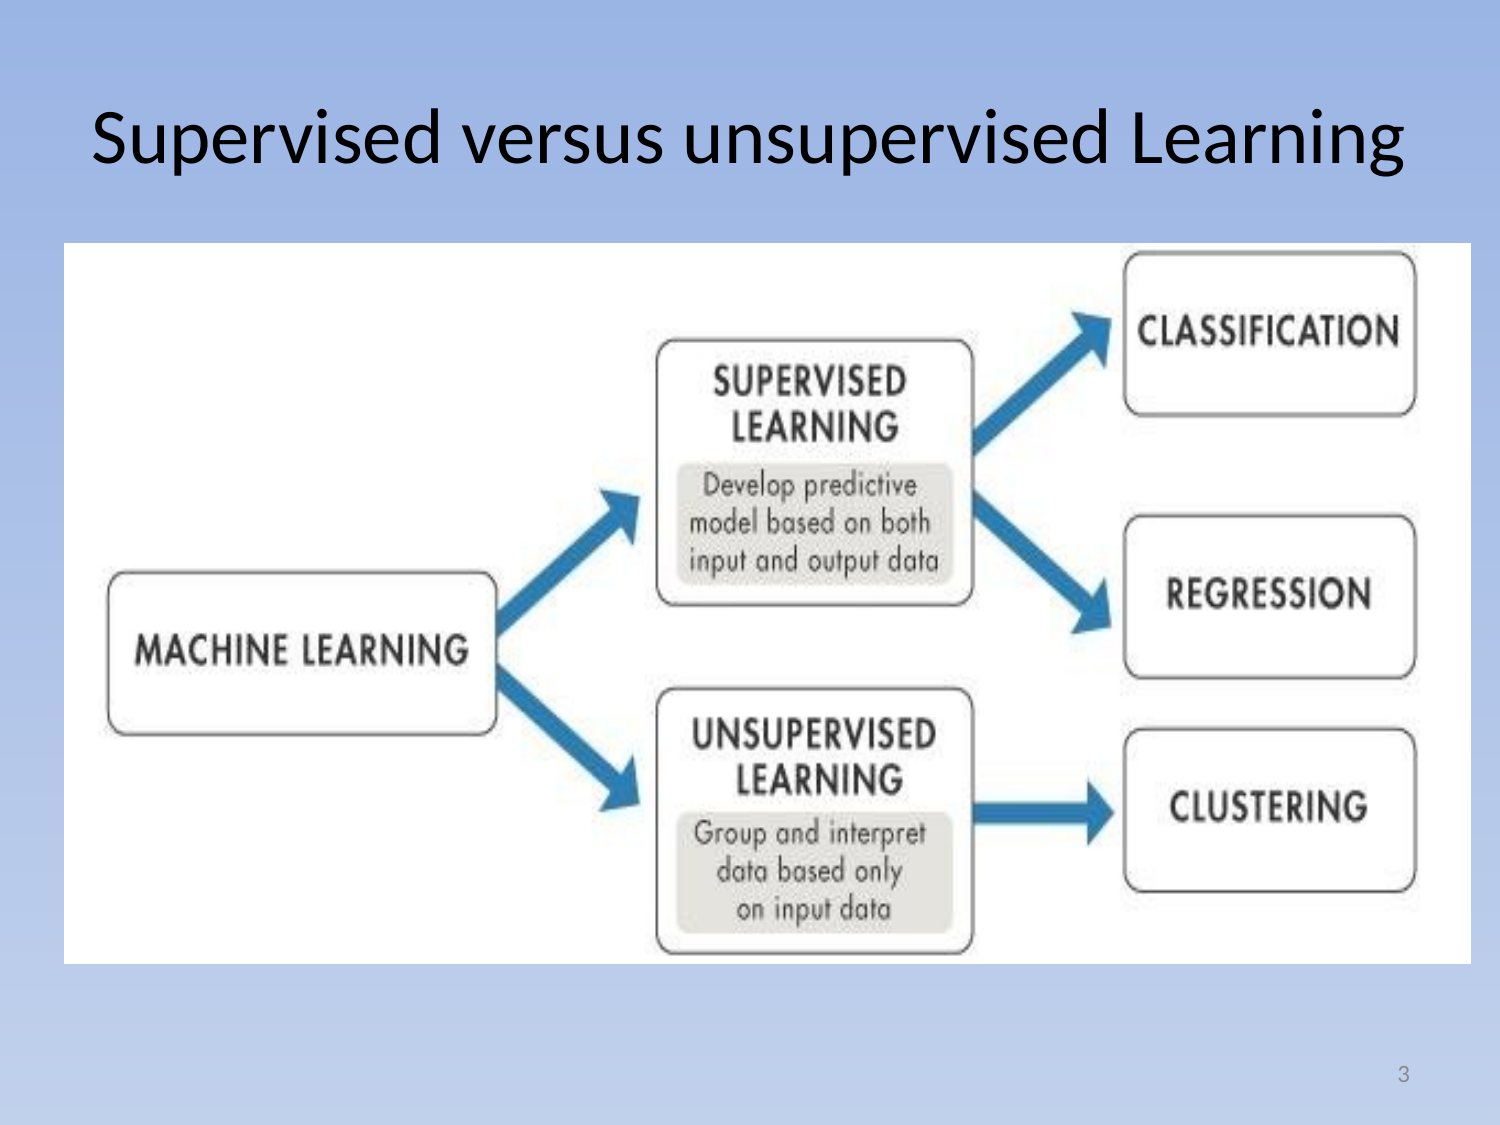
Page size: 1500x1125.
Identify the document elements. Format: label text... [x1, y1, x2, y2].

picture [64, 243, 1471, 965]
title Supervised versus unsupervised Learning [75, 45, 1425, 241]
slide_number 3 [1074, 1042, 1425, 1103]
